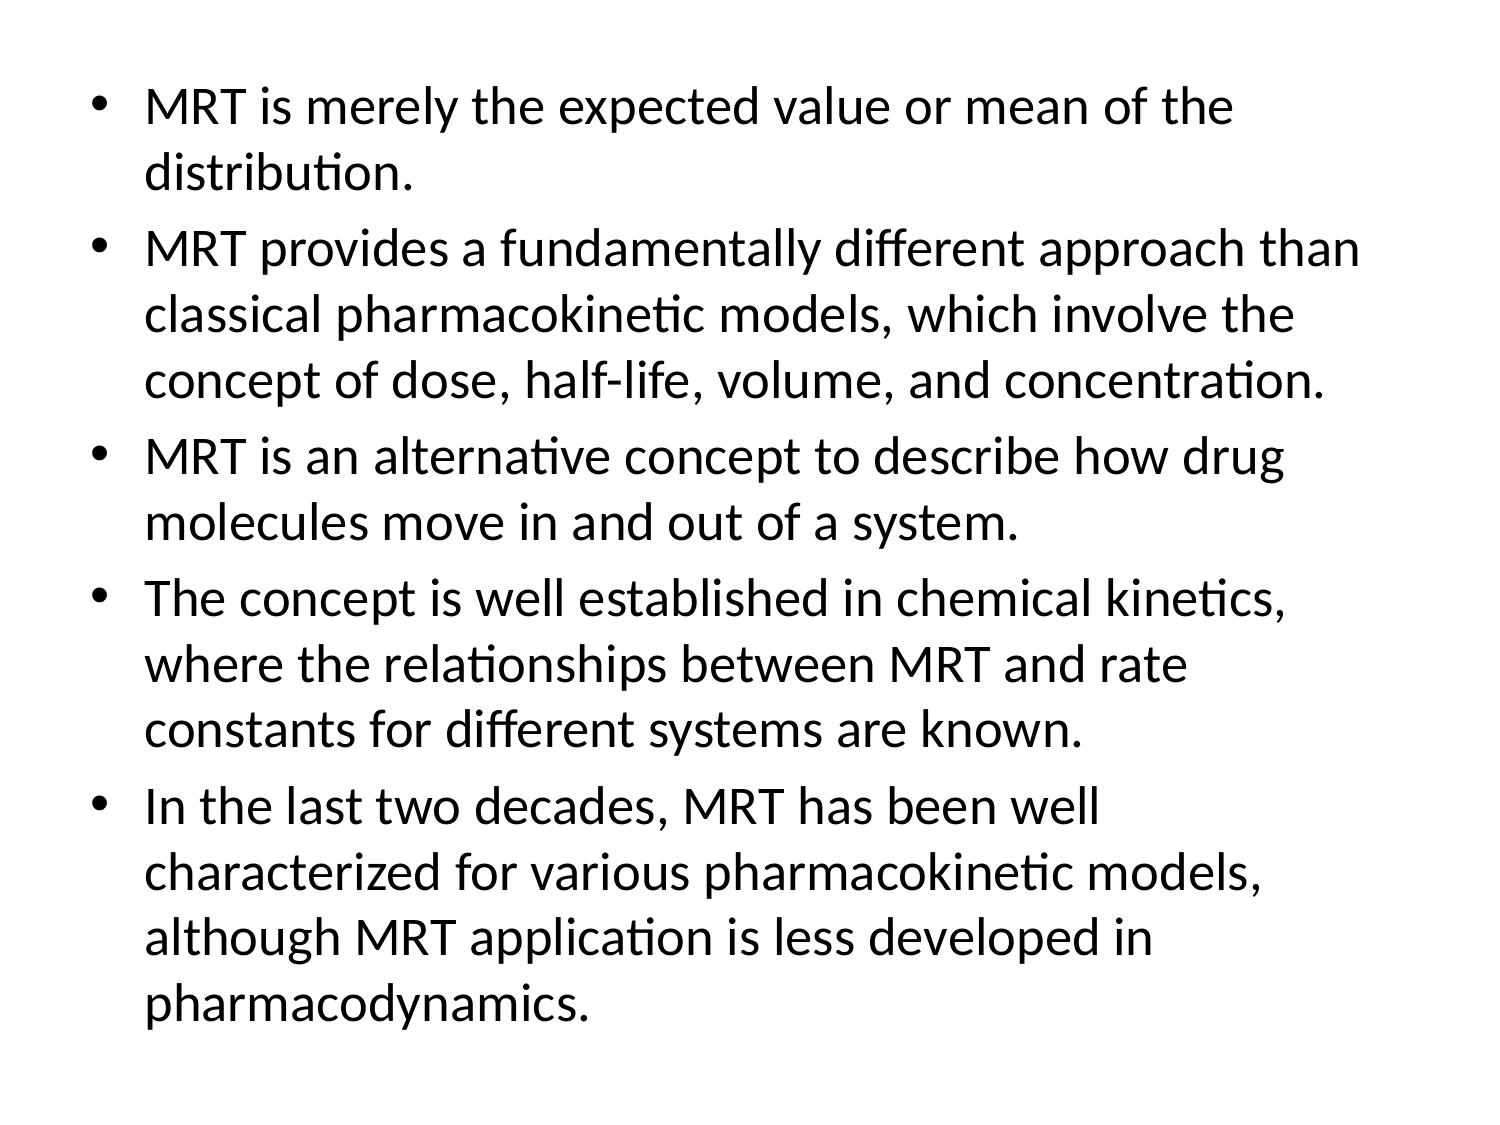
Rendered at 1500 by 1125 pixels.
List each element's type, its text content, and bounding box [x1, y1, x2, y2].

list MRT is merely the expected value or mean of the distribution. MRT provides a fundamentally different approach than classical pharmacokinetic models, which involve the concept of dose, half-life, volume, and concentration. MRT is an alternative concept to describe how drug molecules move in and out of a system. The concept is well established in chemical kinetics, where the relationships between MRT and rate constants for different systems are known. In the last two decades, MRT has been well characterized for various pharmacokinetic models, although MRT application is less developed in pharmacodynamics. [75, 62, 1425, 1050]
